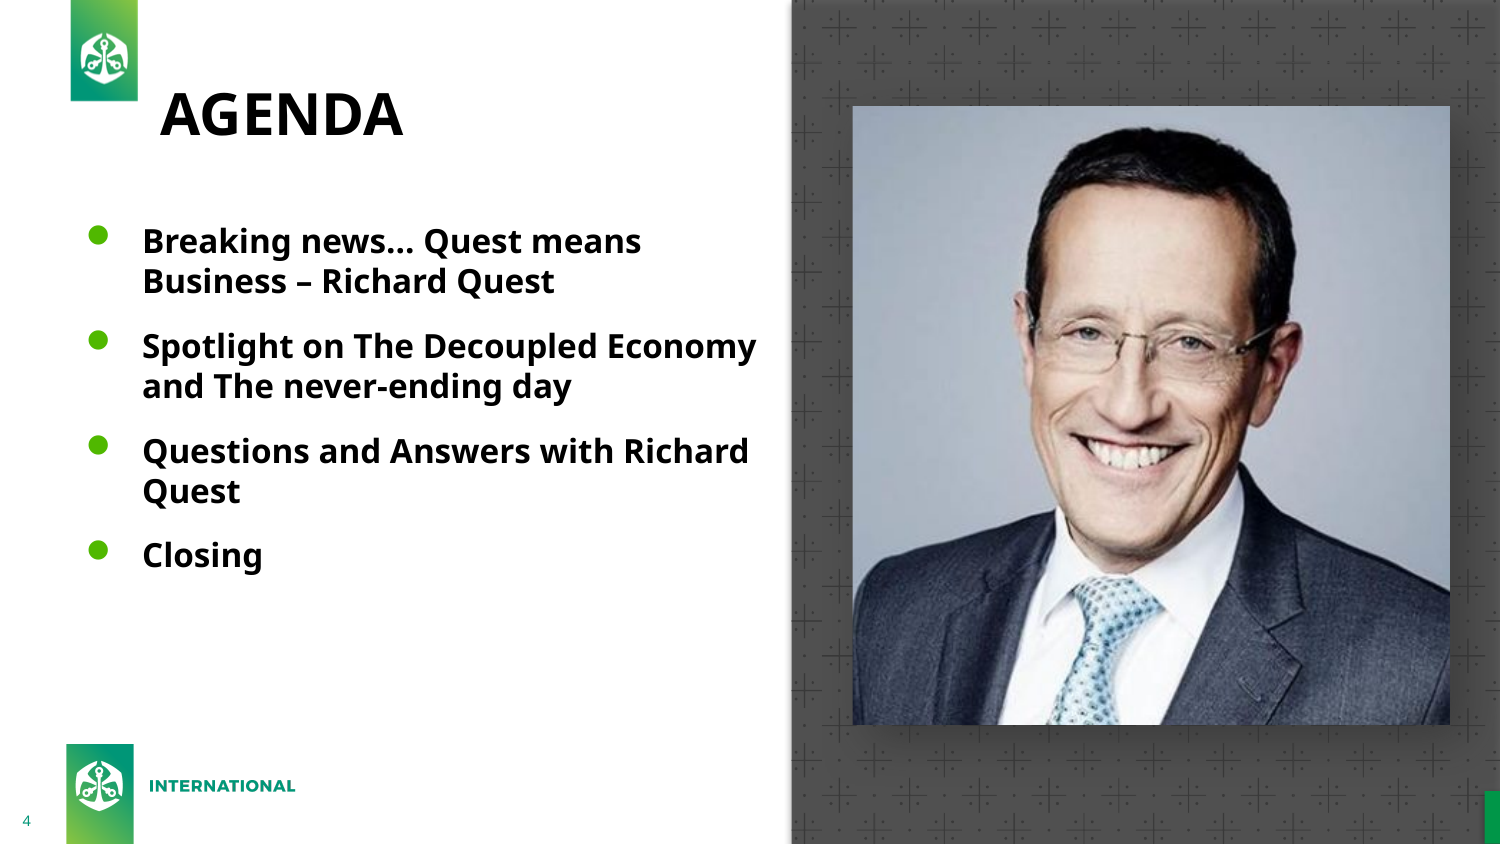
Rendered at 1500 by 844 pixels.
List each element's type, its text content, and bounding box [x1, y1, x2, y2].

list Breaking news… Quest means Business – Richard Quest Spotlight on The Decoupled Economy and The never-ending day Questions and Answers with Richard Quest Closing [70, 212, 781, 754]
picture [1, 740, 365, 844]
slide_number 4 [0, 799, 54, 844]
picture [852, 106, 1451, 726]
title AGENDA [145, 36, 781, 188]
picture [0, 0, 146, 107]
